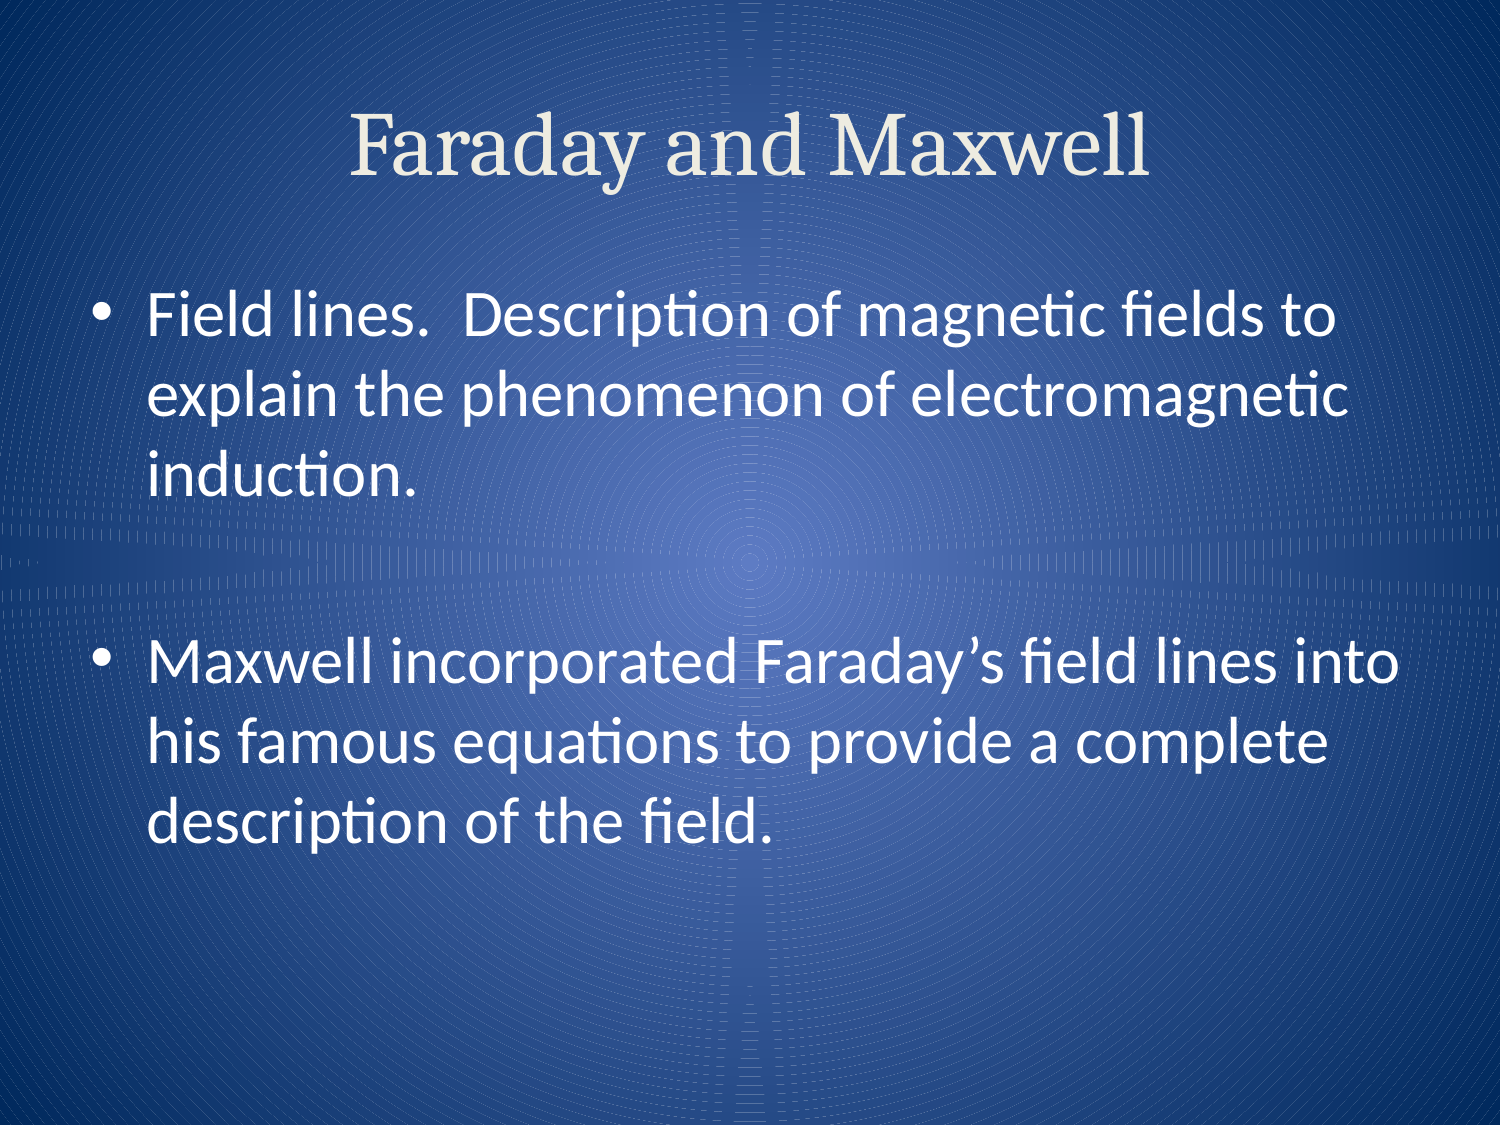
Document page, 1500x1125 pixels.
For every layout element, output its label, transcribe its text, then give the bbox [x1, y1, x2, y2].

title Faraday and Maxwell [75, 45, 1425, 233]
list Field lines. Description of magnetic fields to explain the phenomenon of electromagnetic induction. Maxwell incorporated Faraday’s field lines into his famous equations to provide a complete description of the field. [75, 262, 1425, 1005]
